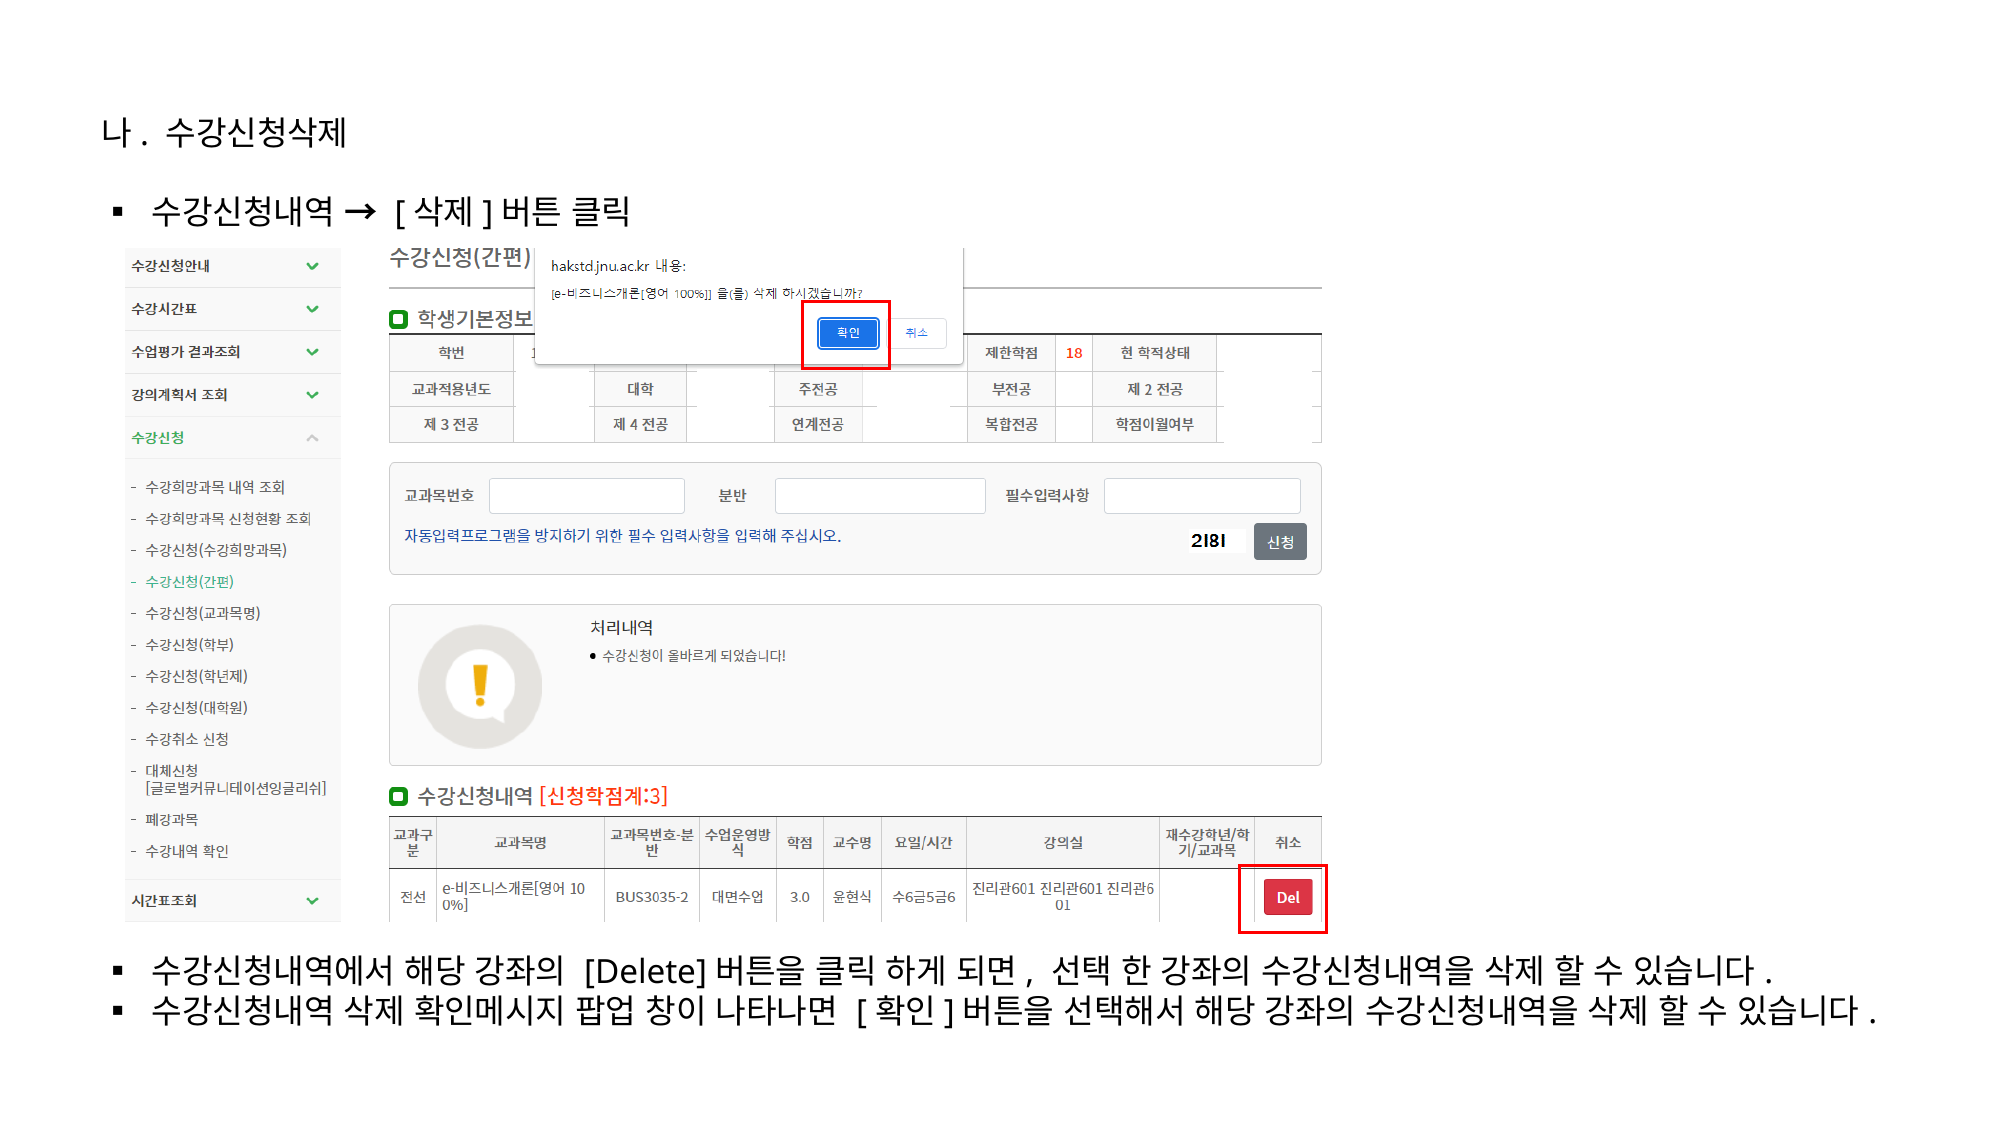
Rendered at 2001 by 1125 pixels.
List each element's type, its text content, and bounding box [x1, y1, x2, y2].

picture [125, 248, 1333, 922]
text_box 나. 수강신청삭제 ▪ 수강신청내역 → [삭제]버튼 클릭 ▪ 수강신청내역에서 해당 강좌의 [Delete]버튼을 클릭 하게 되면, 선택 한 강좌의 수강신청내역을 삭제 할 수 있습니다. ▪ 수강신청내역 삭제 확인메시지 팝업 창이 나타나면 [확인]버튼을 선택해서 해당 강좌의 수강신청내역을 삭제 할 수 있습니다. [86, 104, 2000, 1125]
text_box [1239, 922, 1328, 934]
